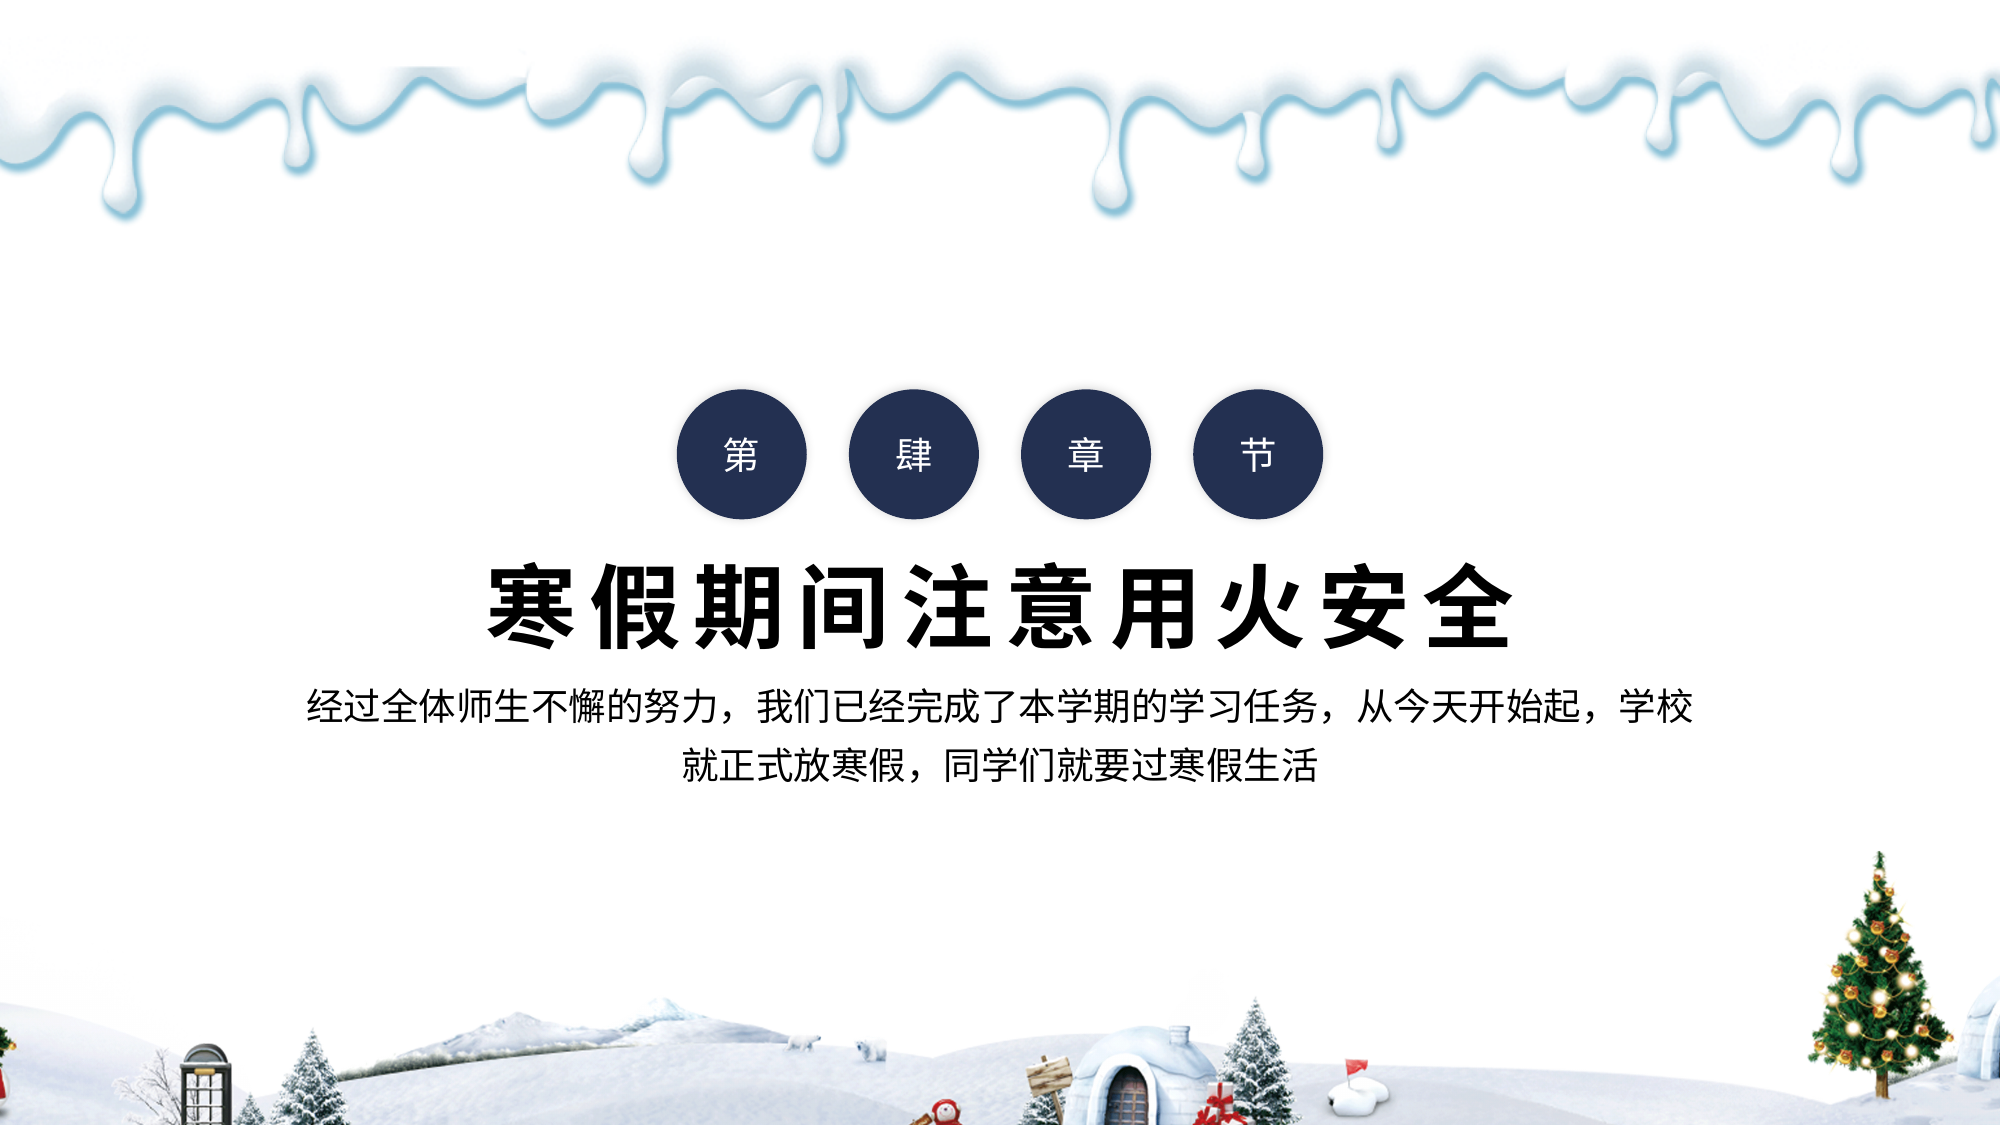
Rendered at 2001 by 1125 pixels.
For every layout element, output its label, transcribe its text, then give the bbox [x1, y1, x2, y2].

picture [0, 0, 2000, 257]
text_box 经过全体师生不懈的努力，我们已经完成了本学期的学习任务，从今天开始起，学校就正式放寒假，同学们就要过寒假生活 [279, 662, 1721, 794]
text_box 节 [1192, 388, 1325, 521]
text_box 肆 [847, 388, 980, 521]
text_box 第 [675, 388, 808, 521]
text_box 章 [1020, 388, 1153, 521]
text_box 寒假期间注意用火安全 [448, 542, 1552, 662]
picture [0, 804, 2000, 1125]
